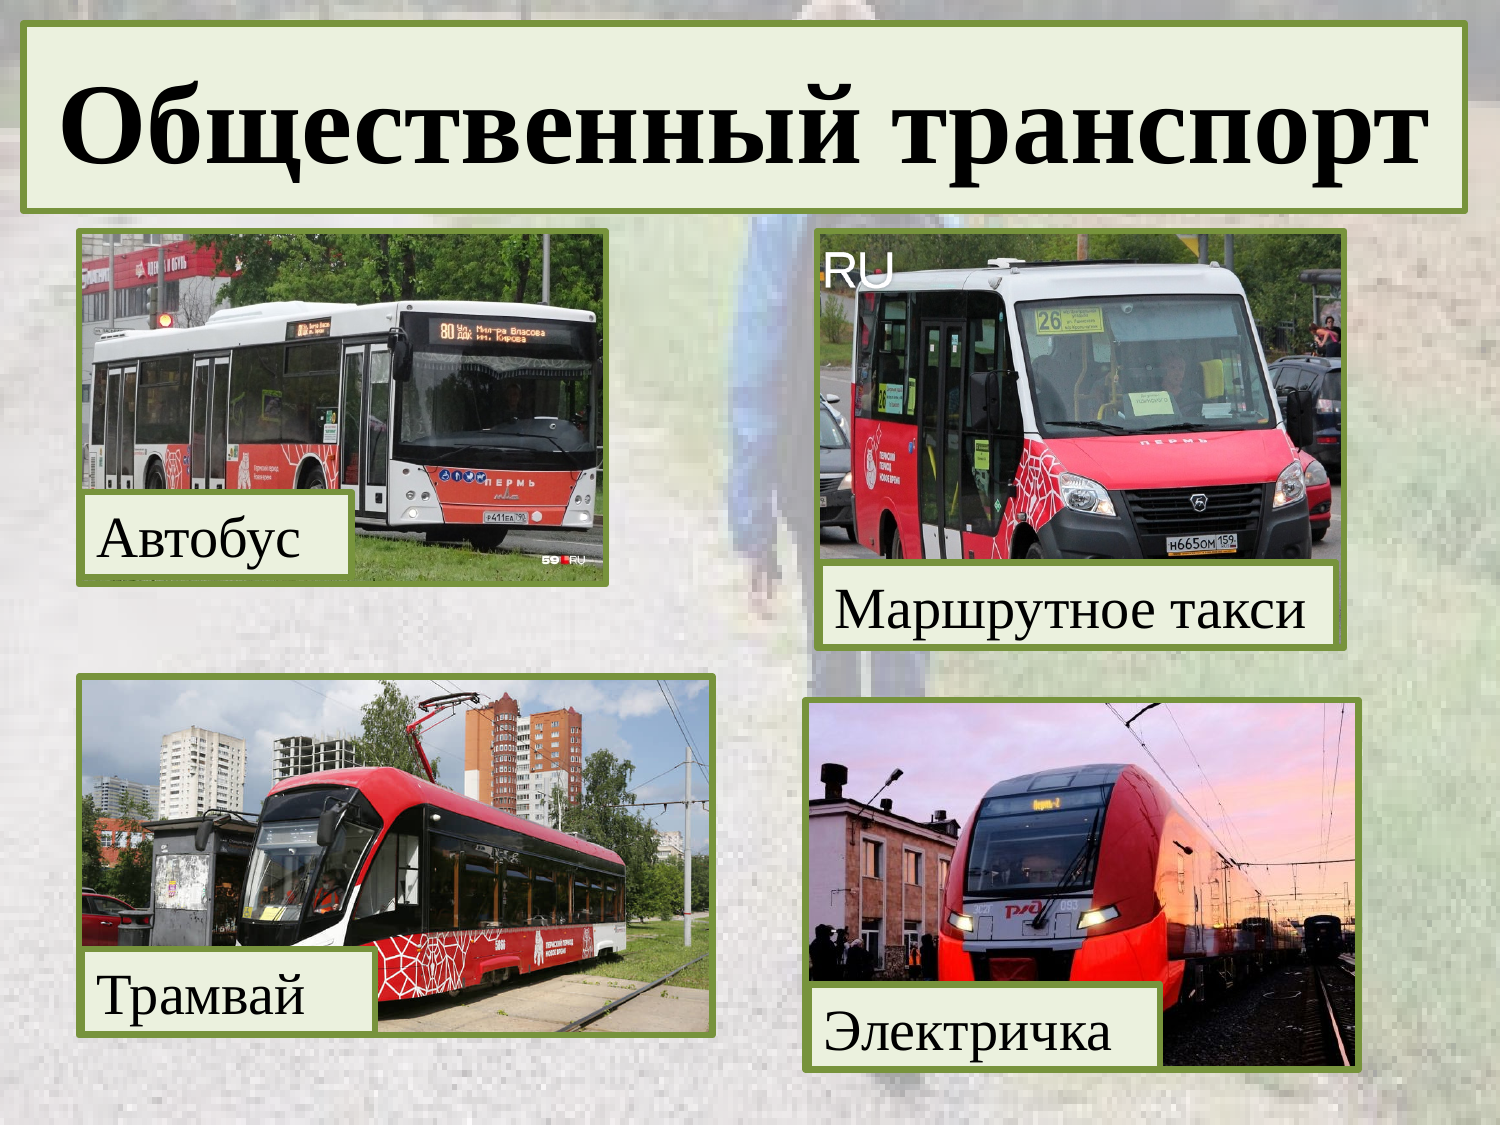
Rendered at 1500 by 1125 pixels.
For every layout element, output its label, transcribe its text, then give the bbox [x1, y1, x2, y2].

picture [81, 679, 710, 1033]
picture [808, 702, 1356, 1067]
title Общественный транспорт [23, 23, 1465, 211]
picture [81, 234, 603, 582]
picture [820, 234, 1342, 645]
